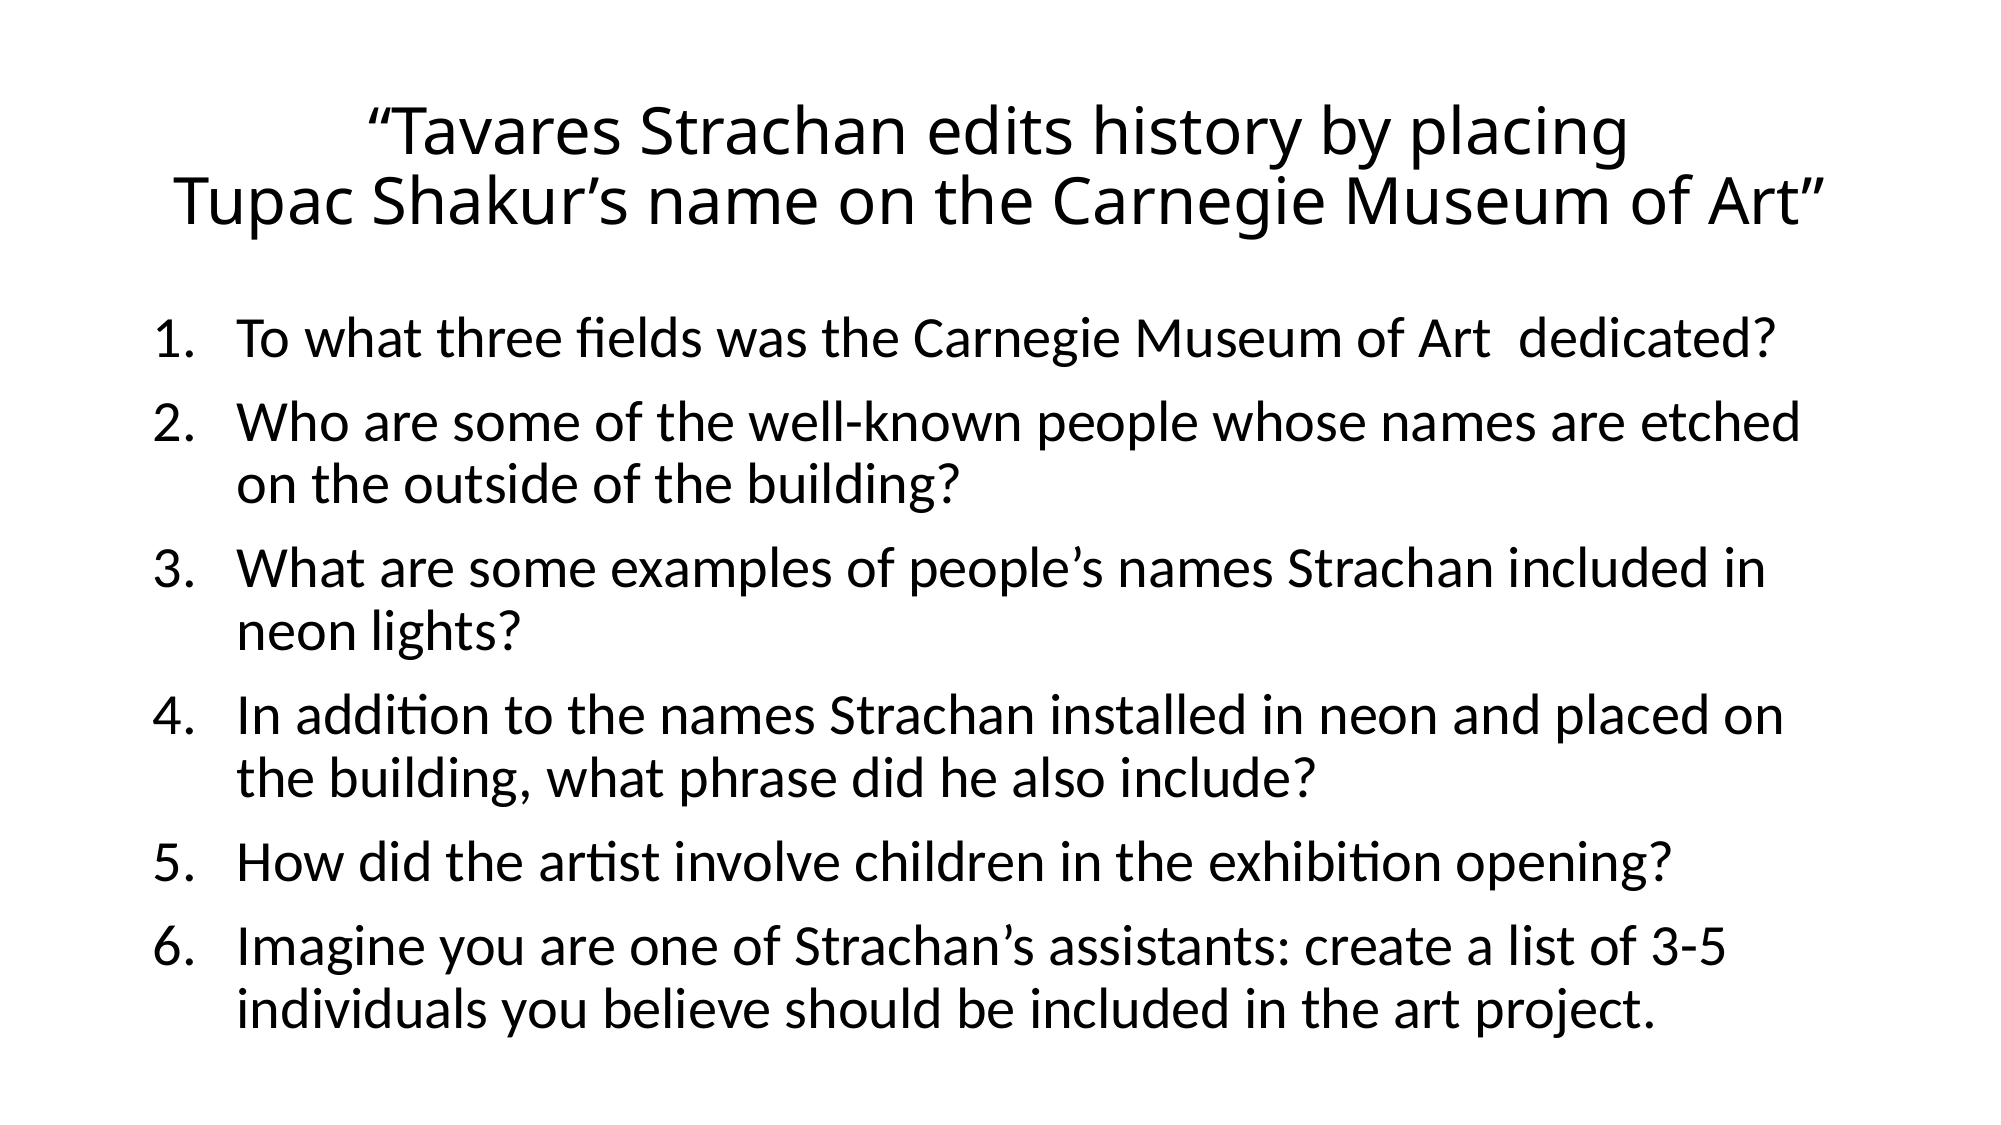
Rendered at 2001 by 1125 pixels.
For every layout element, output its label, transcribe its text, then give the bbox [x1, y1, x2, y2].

list To what three fields was the Carnegie Museum of Art dedicated? Who are some of the well-known people whose names are etched on the outside of the building? What are some examples of people’s names Strachan included in neon lights? In addition to the names Strachan installed in neon and placed on the building, what phrase did he also include? How did the artist involve children in the exhibition opening? Imagine you are one of Strachan’s assistants: create a list of 3-5 individuals you believe should be included in the art project. [137, 299, 1863, 1125]
title “Tavares Strachan edits history by placing Tupac Shakur’s name on the Carnegie Museum of Art” [137, 59, 1863, 278]
